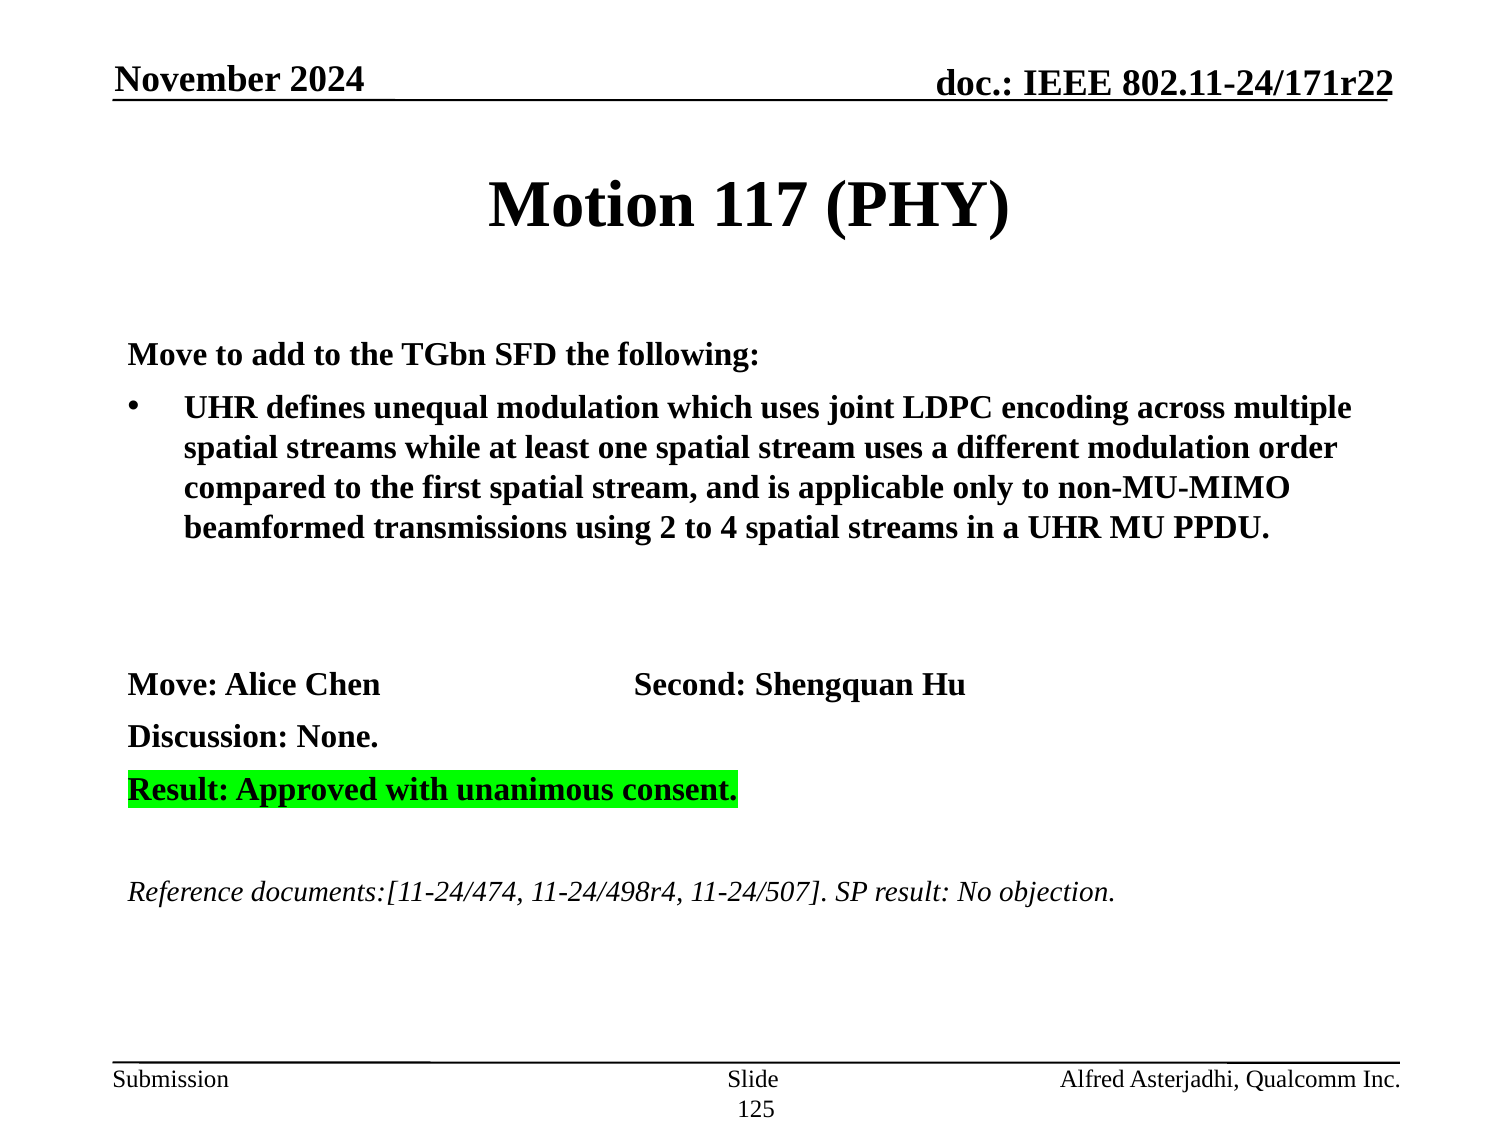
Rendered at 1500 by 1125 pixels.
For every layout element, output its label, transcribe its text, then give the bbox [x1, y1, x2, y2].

slide_number Slide 125 [712, 1061, 800, 1123]
footer Alfred Asterjadhi, Qualcomm Inc. [878, 1061, 1402, 1093]
list Move to add to the TGbn SFD the following: UHR defines unequal modulation which uses joint LDPC encoding across multiple spatial streams while at least one spatial stream uses a different modulation order compared to the first spatial stream, and is applicable only to non-MU-MIMO beamformed transmissions using 2 to 4 spatial streams in a UHR MU PPDU. Move: Alice Chen Second: Shengquan Hu Discussion: None. Result: Approved with unanimous consent. Reference documents:[11-24/474, 11-24/498r4, 11-24/507]. SP result: No objection. [112, 324, 1388, 1000]
title Motion 117 (PHY) [112, 112, 1388, 288]
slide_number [114, 54, 423, 100]
